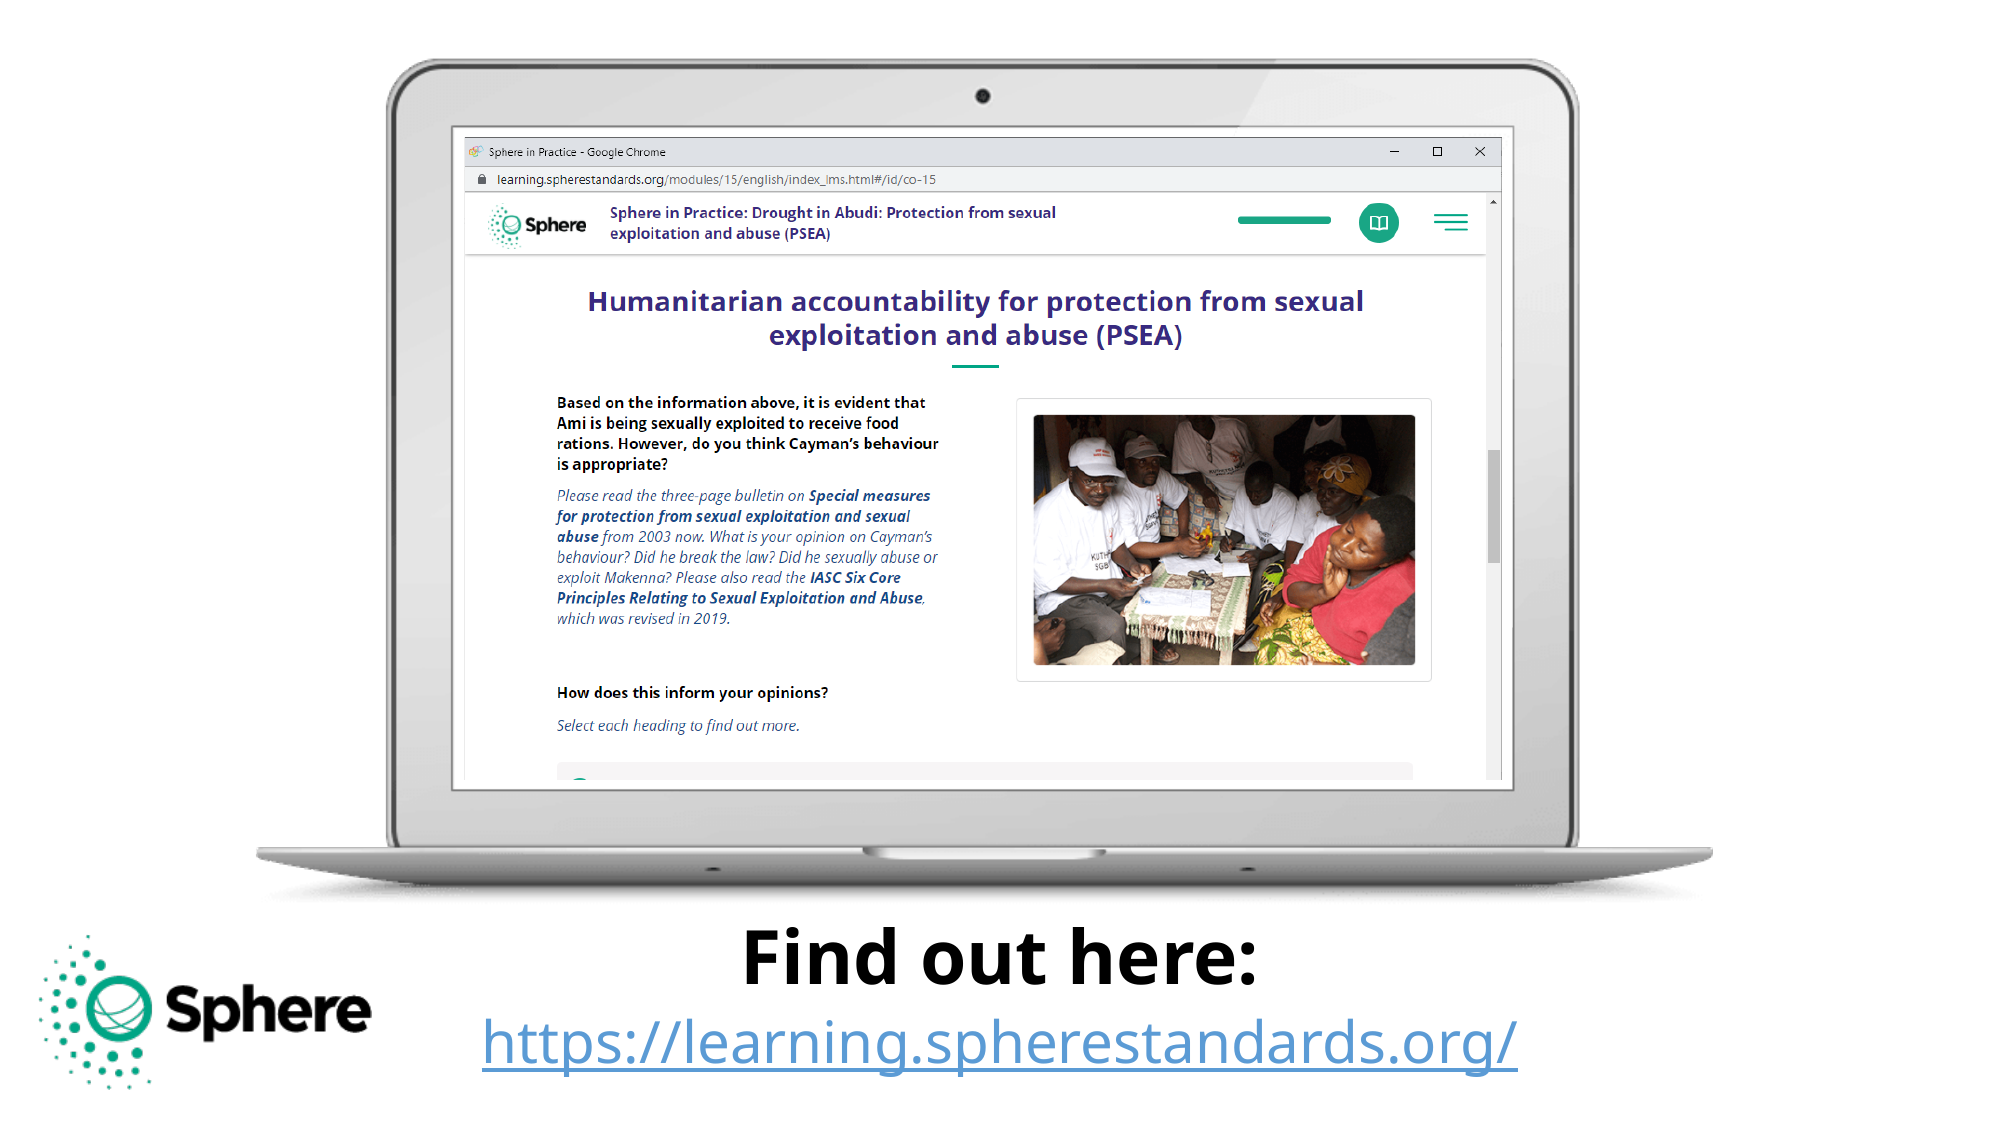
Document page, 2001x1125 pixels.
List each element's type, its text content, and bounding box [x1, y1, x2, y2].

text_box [160, 56, 1806, 928]
picture [38, 934, 372, 1090]
text_box Find out here: [95, 901, 1905, 1007]
text_box https://learning.spherestandards.org/ [278, 1007, 1722, 1092]
